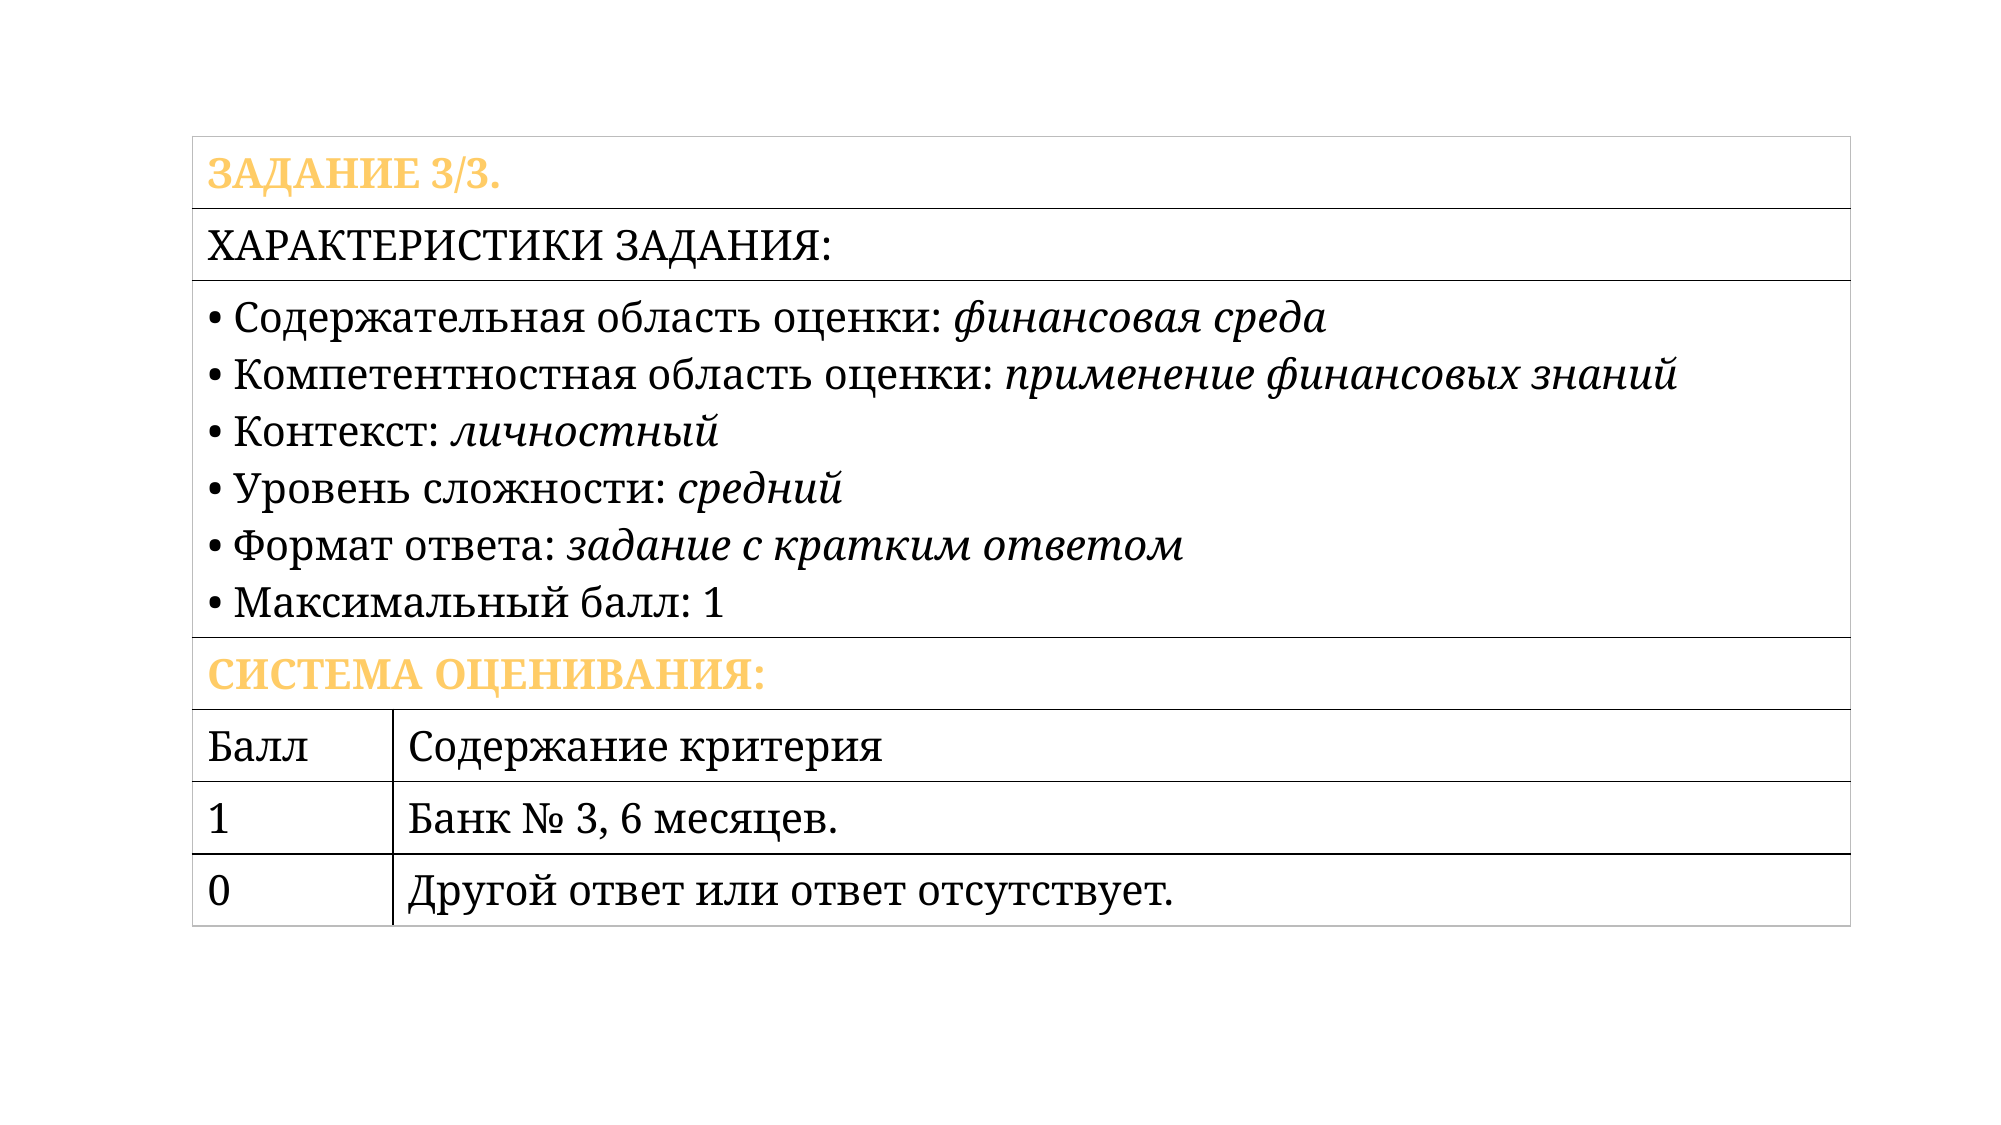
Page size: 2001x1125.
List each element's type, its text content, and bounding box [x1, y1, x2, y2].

table_cell 1 [193, 782, 392, 853]
table_cell СИСТЕМА ОЦЕНИВАНИЯ: [193, 638, 1850, 709]
table_cell Содержание критерия [394, 710, 1850, 781]
table_cell Балл [193, 710, 392, 781]
table_cell Банк № 3, 6 месяцев. [394, 782, 1850, 853]
table_cell Другой ответ или ответ отсутствует. [394, 855, 1850, 925]
table_header ЗАДАНИЕ 3/3. [193, 137, 1850, 208]
table_cell • Содержательная область оценки: финансовая среда • Компетентностная область оценки: применение финансовых знаний • Контекст: личностный • Уровень сложности: средний • Формат ответа: задание с кратким ответом • Максимальный балл: 1 [193, 281, 1850, 637]
table_cell ХАРАКТЕРИСТИКИ ЗАДАНИЯ: [193, 209, 1850, 280]
table_cell 0 [193, 855, 392, 925]
